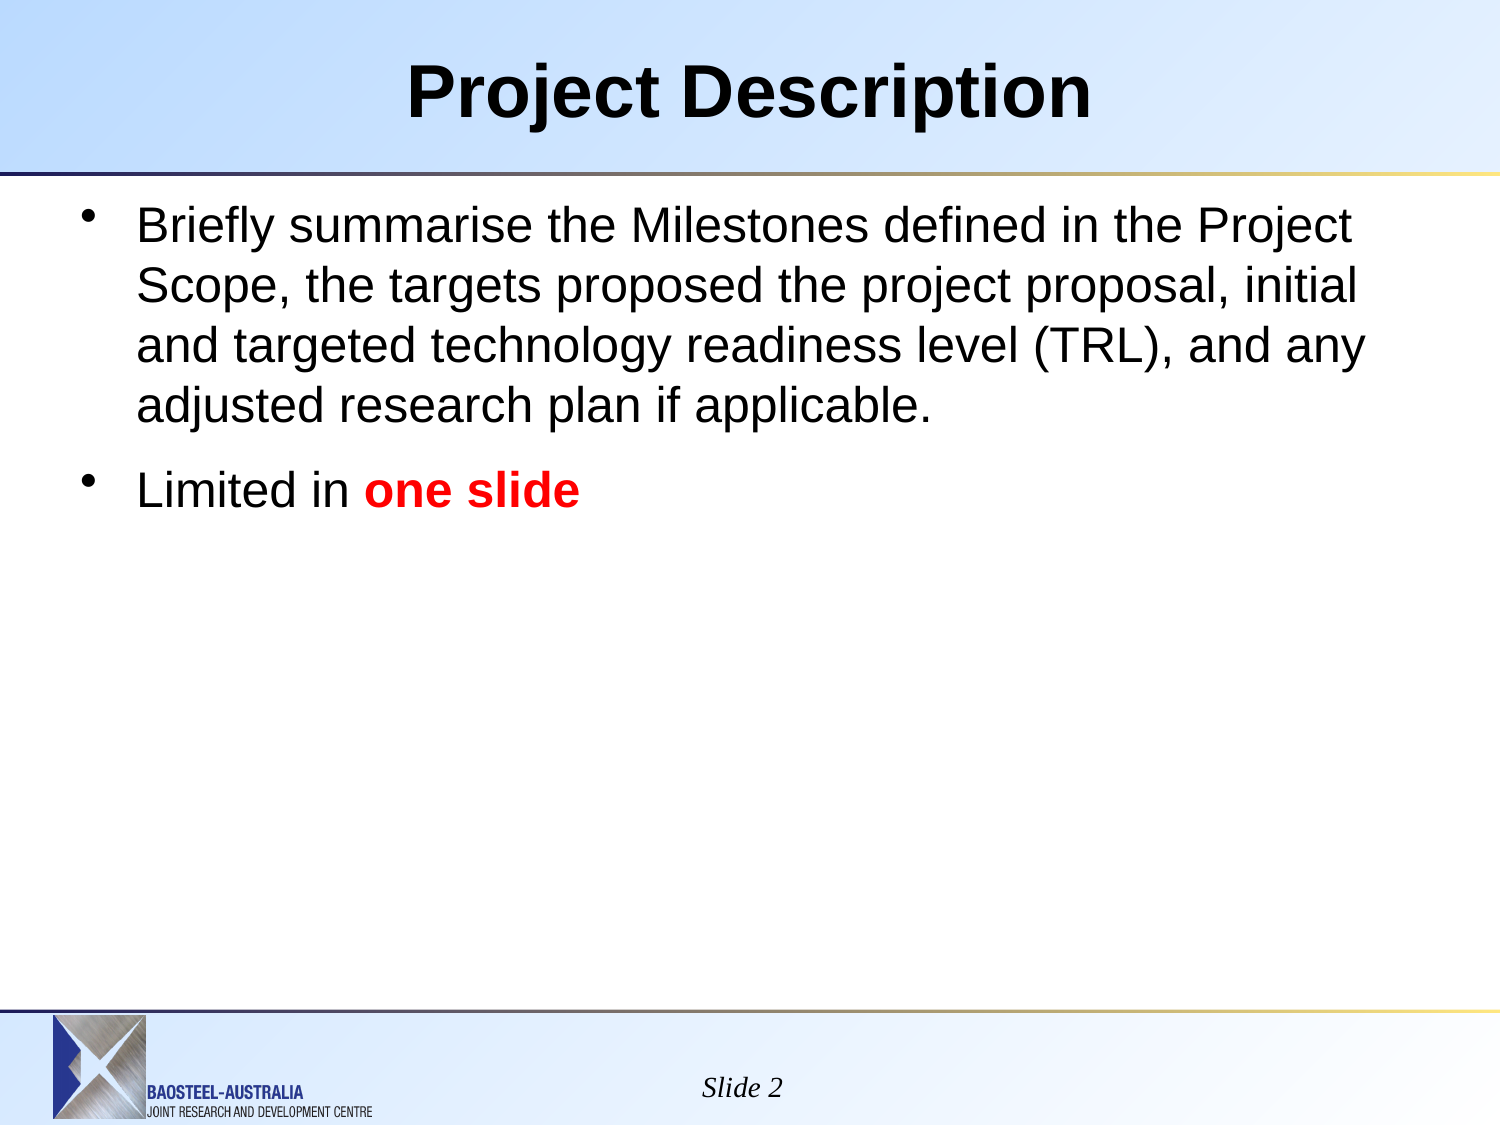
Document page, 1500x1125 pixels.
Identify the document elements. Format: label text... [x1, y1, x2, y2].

footer Slide 2 [512, 1059, 988, 1113]
list Briefly summarise the Milestones defined in the Project Scope, the targets proposed the project proposal, initial and targeted technology readiness level (TRL), and any adjusted research plan if applicable. Limited in one slide [64, 184, 1436, 1000]
picture [53, 1015, 372, 1119]
title Project Description [74, 24, 1426, 150]
